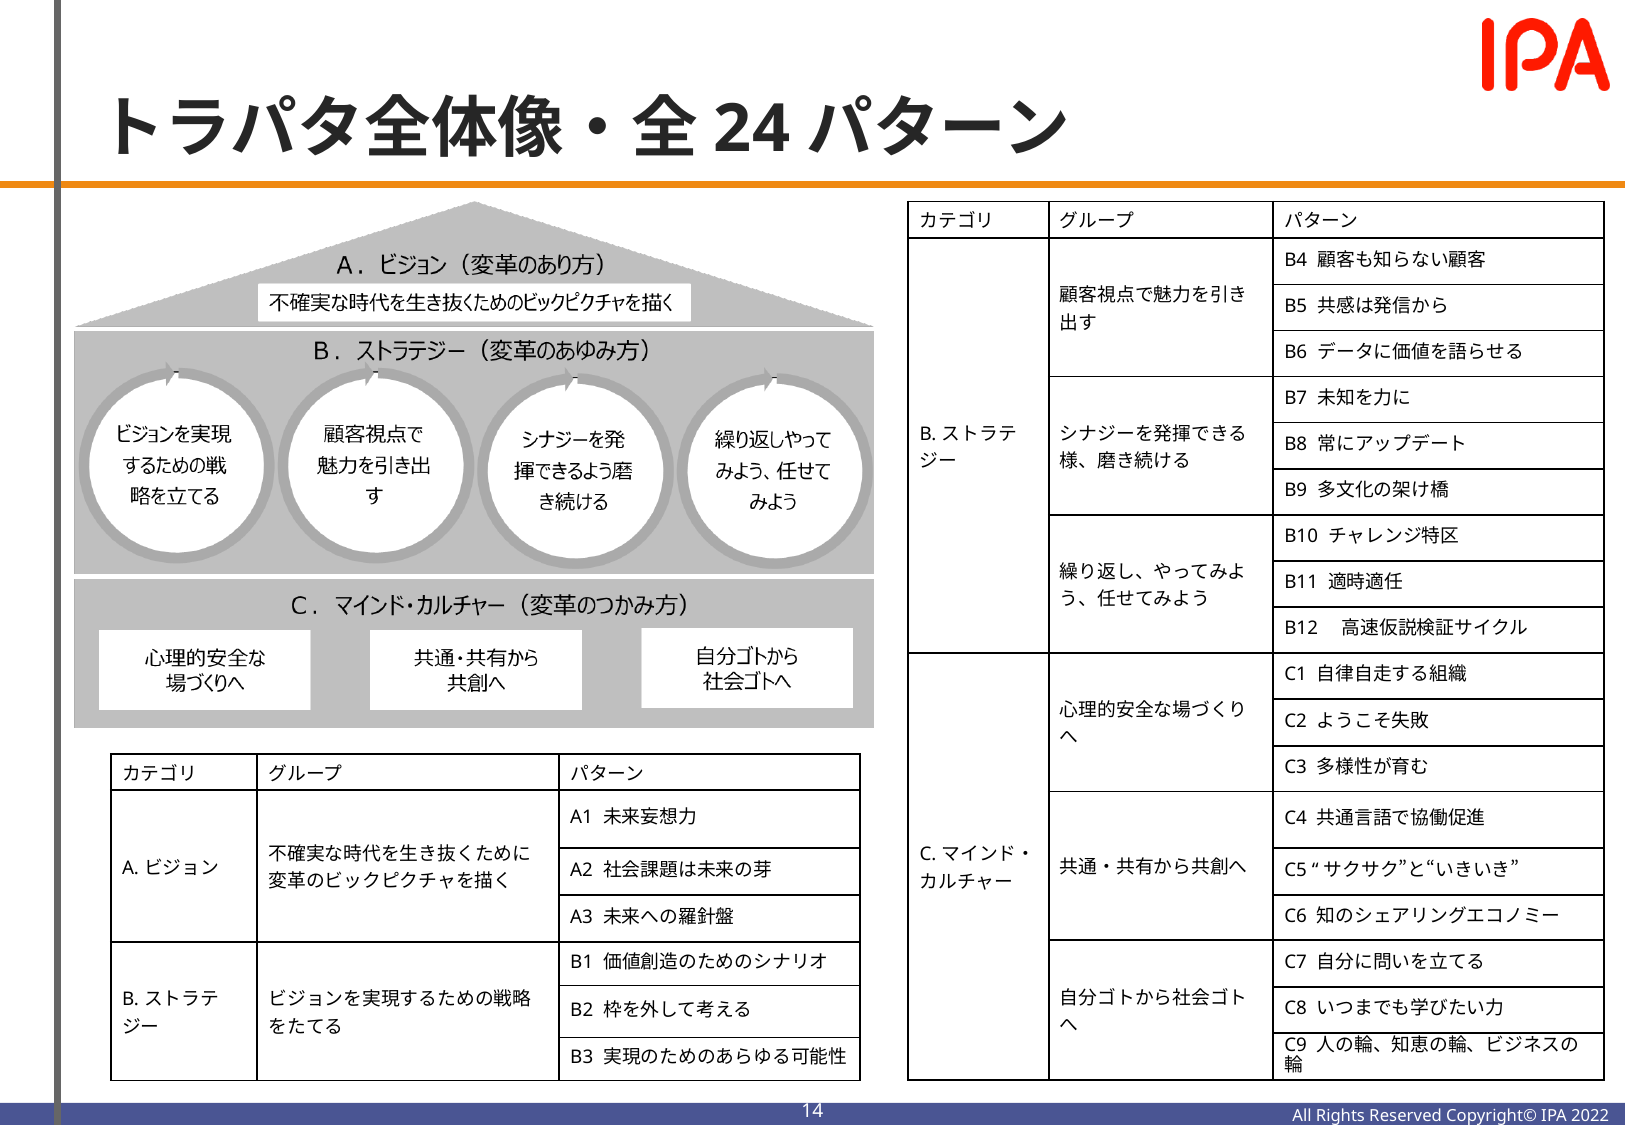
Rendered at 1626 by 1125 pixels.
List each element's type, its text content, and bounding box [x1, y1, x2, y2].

table_header グループ [258, 755, 558, 789]
picture [1482, 18, 1610, 91]
table_cell B8 常にアップデート [1274, 423, 1603, 468]
slide_number 13 [756, 1094, 869, 1125]
table_cell B10 チャレンジ特区 [1274, 516, 1603, 560]
table_cell A1 未来妄想力 [560, 791, 859, 847]
table_header グループ [1050, 202, 1272, 237]
table_cell 繰り返し、やってみよう、任せてみよう [1050, 516, 1272, 652]
table_cell A3 未来への羅針盤 [560, 896, 859, 941]
table_cell 不確実な時代を生き抜くために変革のビックピクチャを描く [258, 791, 558, 941]
table_cell B4 顧客も知らない顧客 [1274, 239, 1603, 284]
table_cell B11 適時適任 [1274, 562, 1603, 606]
table_cell B2 枠を外して考える [560, 986, 859, 1037]
table_header パターン [1274, 202, 1603, 237]
table_cell 心理的安全な場づくりへ [1050, 654, 1272, 791]
table_cell B1 価値創造のためのシナリオ [560, 943, 859, 985]
text_box All Rights Reserved Copyright© IPA 2022 [1225, 1097, 1625, 1125]
table_cell B9 多文化の架け橋 [1274, 470, 1603, 514]
title トラパタ全体像・全24パターン [83, 19, 1555, 173]
table_cell B12 高速仮説検証サイクル [1274, 608, 1603, 652]
table_cell 自分ゴトから社会ゴトへ [1050, 941, 1272, 1079]
table_cell C8 いつまでも学びたい力 [1274, 988, 1603, 1032]
table_cell B.ストラテジー [909, 239, 1048, 652]
picture [63, 200, 884, 729]
table_cell B7 未知を力に [1274, 377, 1603, 422]
table_cell C3 多様性が育む [1274, 747, 1603, 791]
table_header カテゴリ [909, 202, 1048, 237]
table_cell シナジーを発揮できる様、磨き続ける [1050, 377, 1272, 514]
table_cell B6 データに価値を語らせる [1274, 331, 1603, 376]
table_cell A.ビジョン [112, 791, 256, 941]
table_cell 顧客視点で魅力を引き出す [1050, 239, 1272, 376]
table_cell B3 実現のためのあらゆる可能性 [560, 1038, 859, 1080]
table_cell C6 知のシェアリングエコノミー [1274, 896, 1603, 939]
table_cell B.ストラテジー [112, 943, 256, 1080]
table_header カテゴリ [112, 755, 256, 789]
table_cell C1 自律自走する組織 [1274, 654, 1603, 698]
table_cell C.マインド・ カルチャー [909, 654, 1048, 1079]
table_cell A2 社会課題は未来の芽 [560, 849, 859, 894]
table_cell 共通・共有から共創へ [1050, 792, 1272, 939]
table_cell B5 共感は発信から [1274, 285, 1603, 330]
table_header パターン [560, 755, 859, 789]
table_cell ビジョンを実現するための戦略をたてる [258, 943, 558, 1080]
table_cell C5 “サクサク”と“いきいき” [1274, 849, 1603, 894]
table_cell C7 自分に問いを立てる [1274, 941, 1603, 986]
table_cell C9 人の輪、知恵の輪、ビジネスの輪 [1274, 1034, 1603, 1079]
table_cell C4 共通言語で協働促進 [1274, 792, 1603, 847]
table_cell C2 ようこそ失敗 [1274, 700, 1603, 745]
